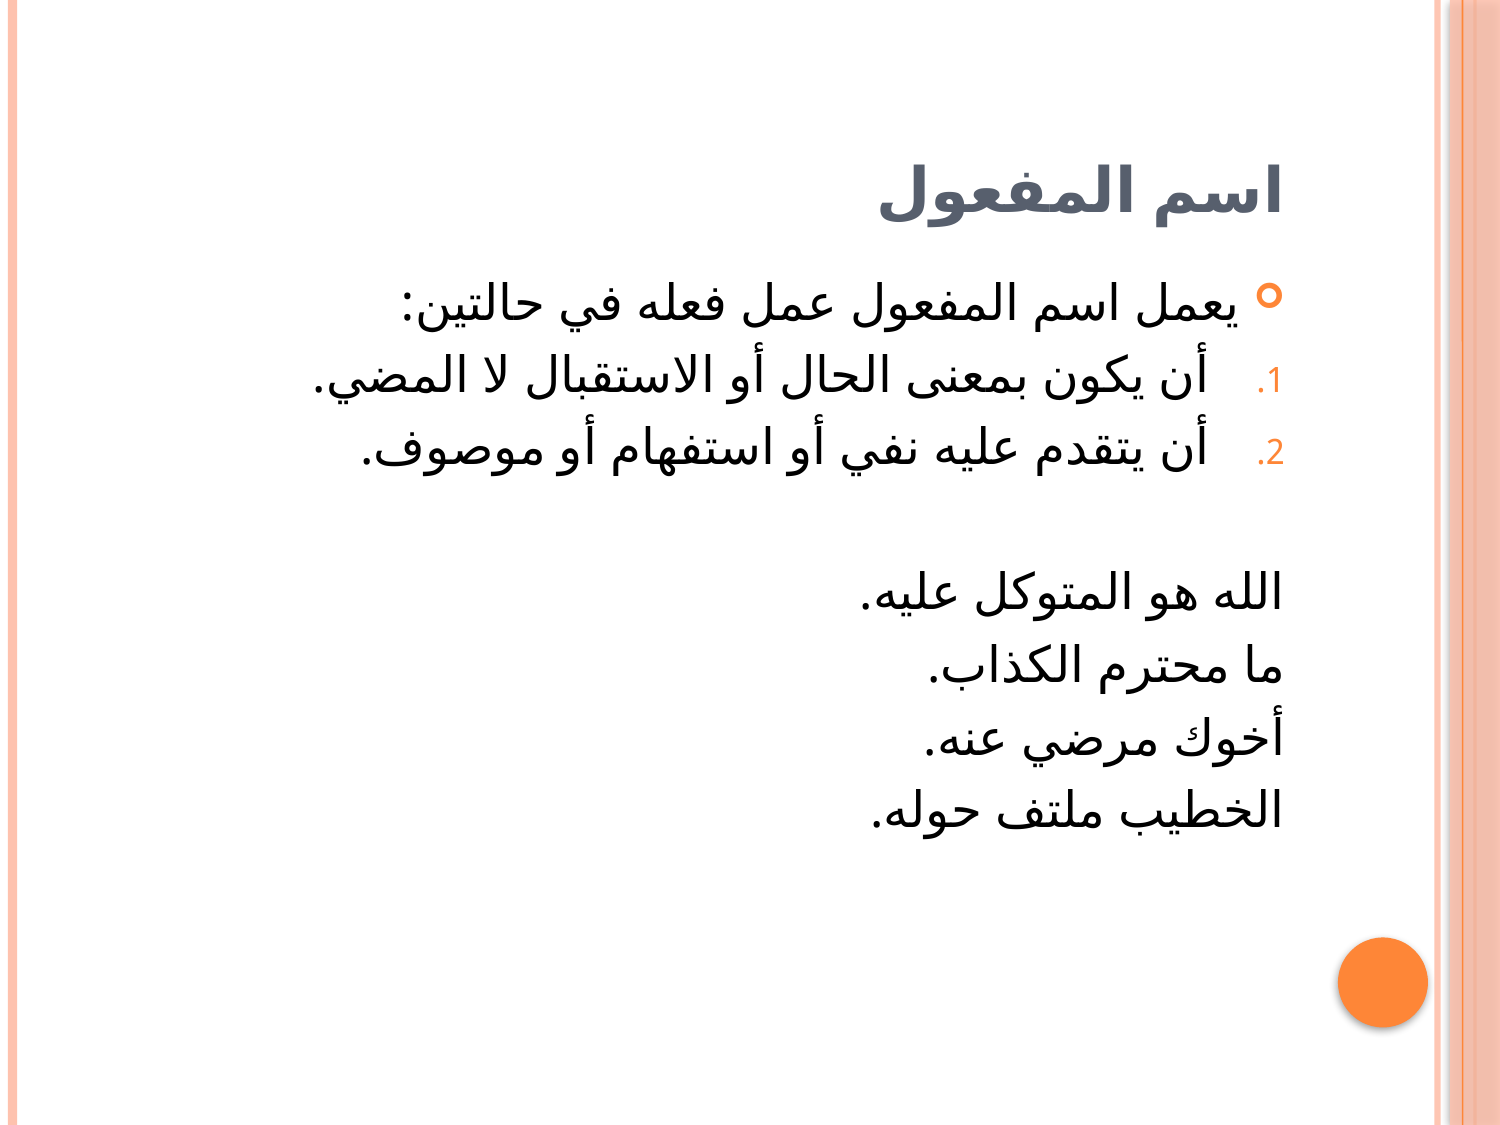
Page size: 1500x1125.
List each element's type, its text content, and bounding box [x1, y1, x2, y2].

title اسم المفعول [75, 45, 1300, 233]
list يعمل اسم المفعول عمل فعله في حالتين: أن يكون بمعنى الحال أو الاستقبال لا المضي. أن يتقدم عليه نفي أو استفهام أو موصوف. الله هو المتوكل عليه. ما محترم الكذاب. أخوك مرضي عنه. الخطيب ملتف حوله. [75, 262, 1300, 1062]
